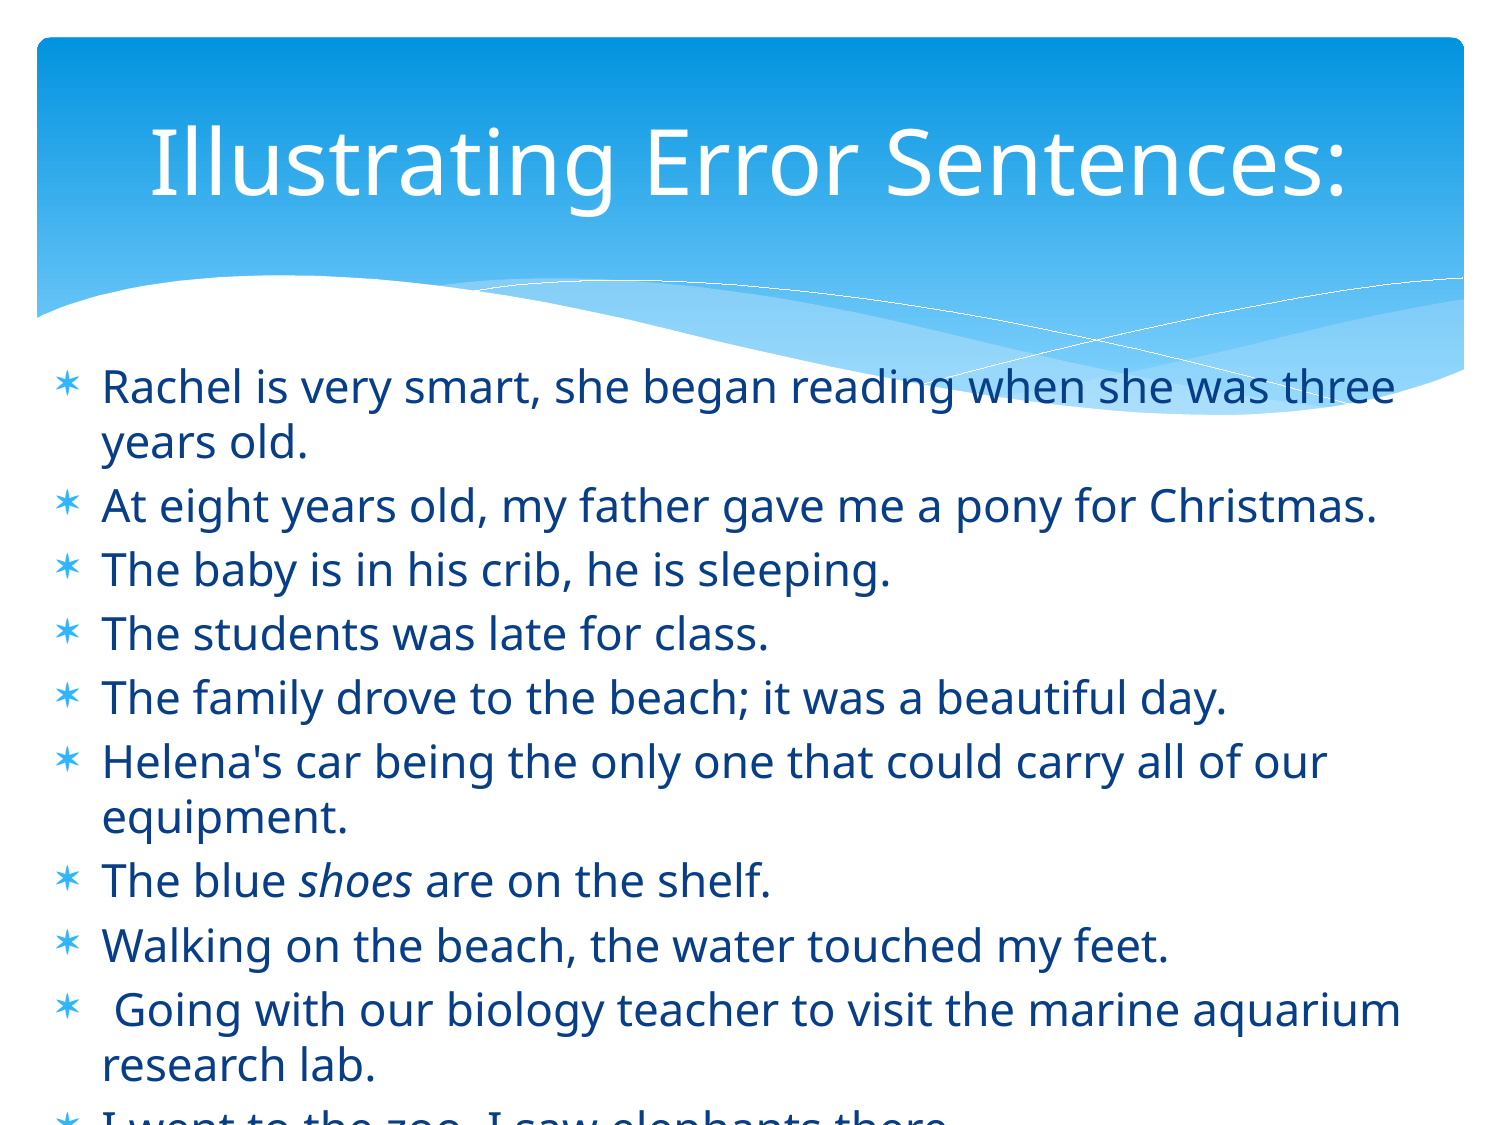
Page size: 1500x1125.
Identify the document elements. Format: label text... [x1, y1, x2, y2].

list Rachel is very smart, she began reading when she was three years old. At eight years old, my father gave me a pony for Christmas. The baby is in his crib, he is sleeping. The students was late for class. The family drove to the beach; it was a beautiful day. Helena's car being the only one that could carry all of our equipment. The blue shoes are on the shelf. Walking on the beach, the water touched my feet. Going with our biology teacher to visit the marine aquarium research lab. I went to the zoo, I saw elephants there [41, 349, 1500, 1125]
title Illustrating Error Sentences: [75, 55, 1425, 261]
